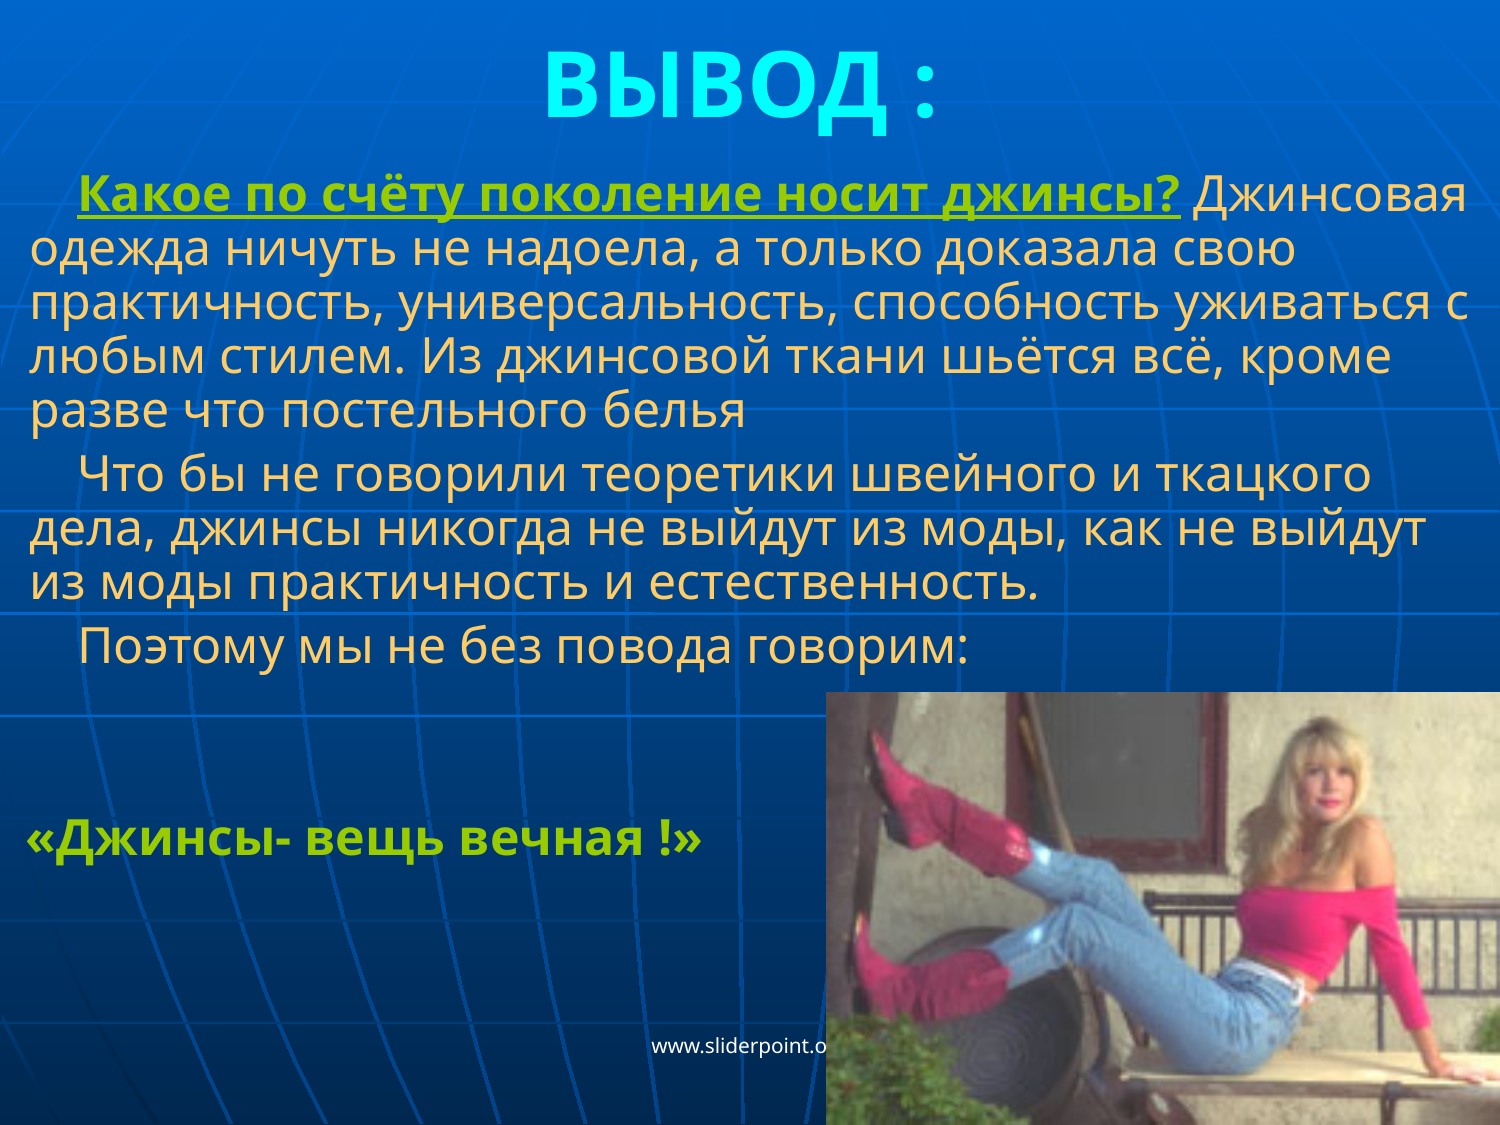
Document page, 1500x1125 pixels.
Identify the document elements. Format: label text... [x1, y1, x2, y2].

title ВЫВОД : [64, 0, 1416, 160]
picture [826, 692, 1500, 1125]
list Какое по счёту поколение носит джинсы? Джинсовая одежда ничуть не надоела, а только доказала свою практичность, универсальность, способность уживаться с любым стилем. Из джинсовой ткани шьётся всё, кроме разве что постельного белья Что бы не говорили теоретики швейного и ткацкого дела, джинсы никогда не выйдут из моды, как не выйдут из моды практичность и естественность. Поэтому мы не без повода говорим: «Джинсы- вещь вечная !» [0, 160, 1500, 1036]
footer www.sliderpoint.org [512, 1024, 821, 1101]
